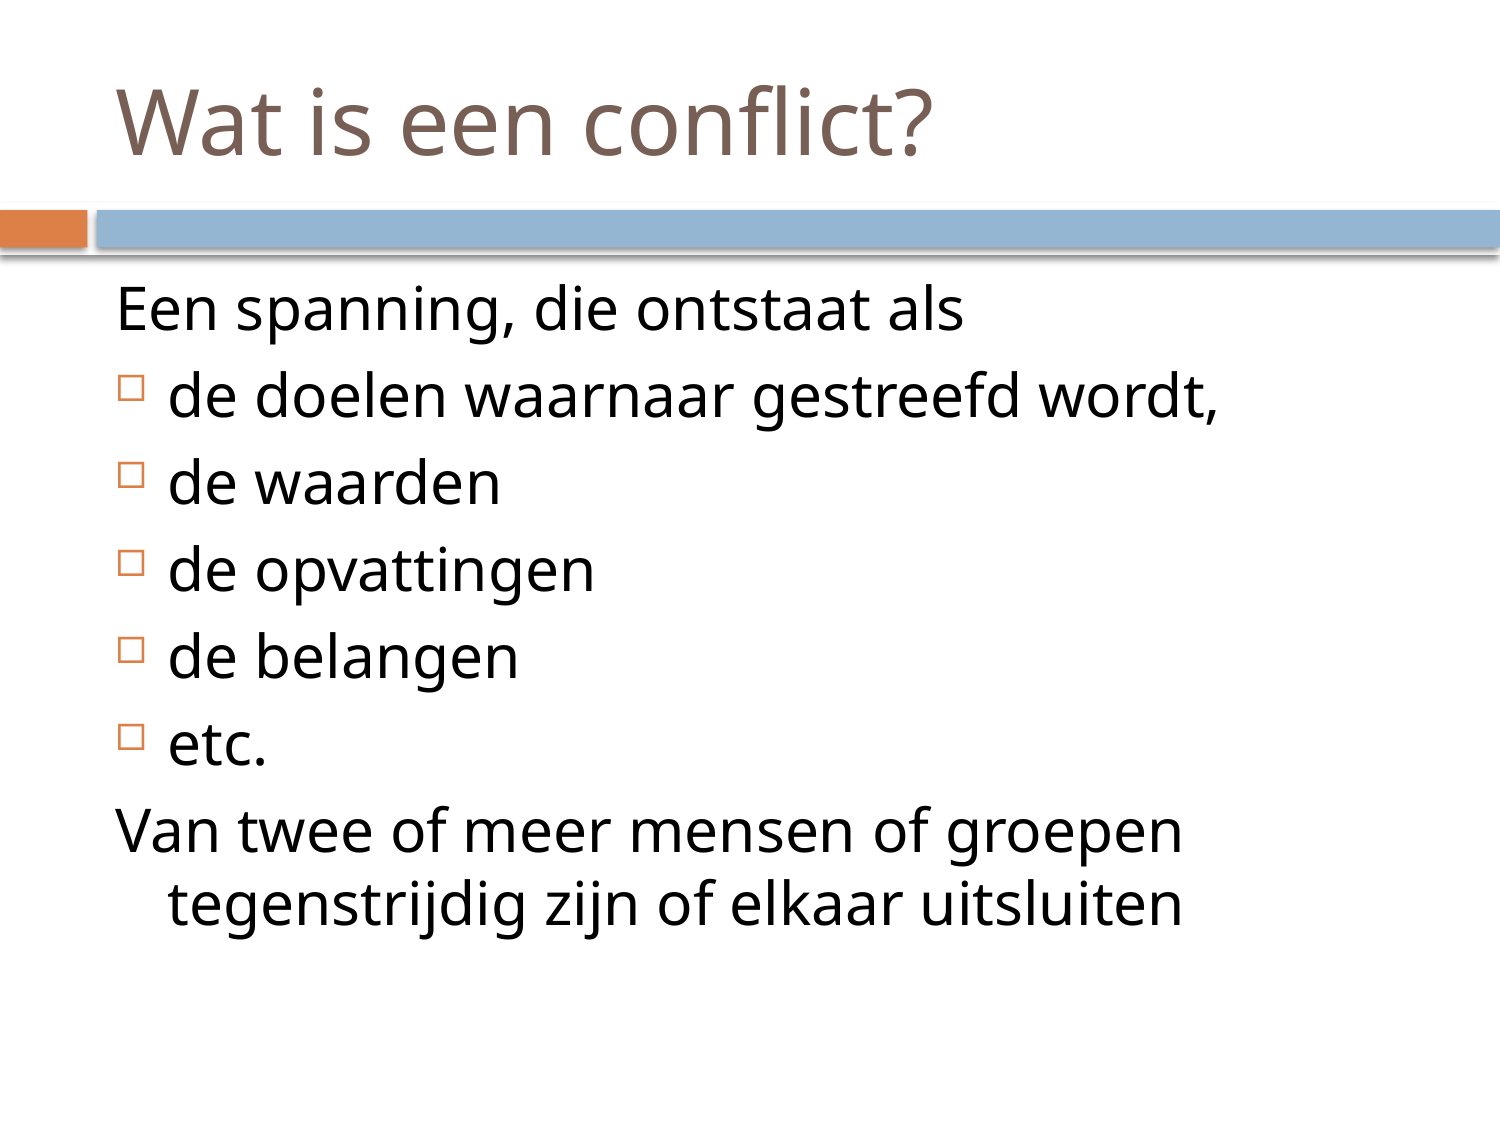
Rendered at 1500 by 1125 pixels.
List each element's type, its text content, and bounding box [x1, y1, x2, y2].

list Een spanning, die ontstaat als de doelen waarnaar gestreefd wordt, de waarden de opvattingen de belangen etc. Van twee of meer mensen of groepen tegenstrijdig zijn of elkaar uitsluiten [100, 262, 1438, 1000]
title Wat is een conflict? [100, 37, 1438, 200]
